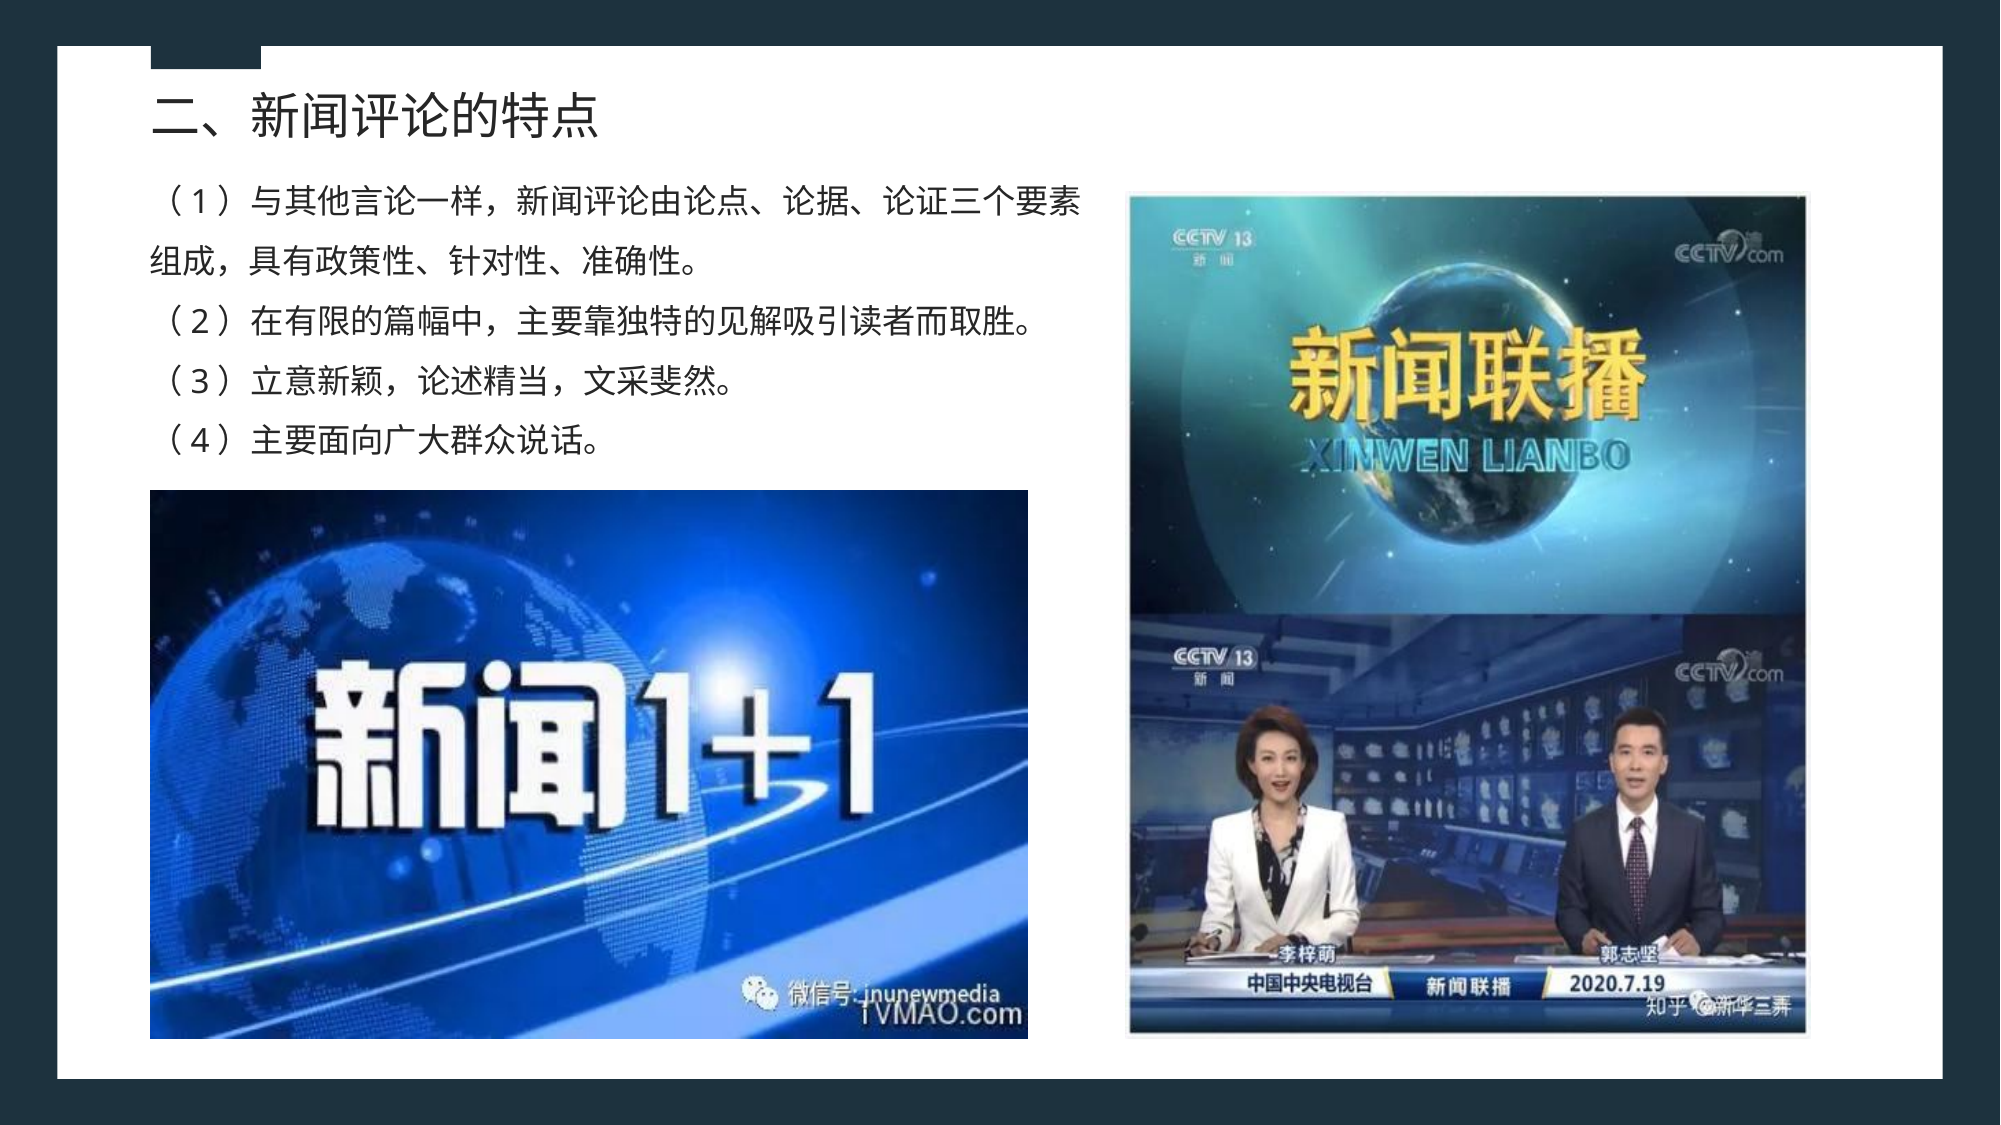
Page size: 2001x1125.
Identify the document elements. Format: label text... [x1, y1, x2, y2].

text_box （1）与其他言论一样，新闻评论由论点、论据、论证三个要素组成，具有政策性、针对性、准确性。 （2）在有限的篇幅中，主要靠独特的见解吸引读者而取胜。 （3）立意新颖，论述精当，文采斐然。 （4）主要面向广大群众说话。 [134, 152, 1126, 467]
text_box 二、新闻评论的特点 [150, 77, 846, 152]
picture [1125, 191, 1811, 1039]
picture [150, 490, 1028, 1039]
